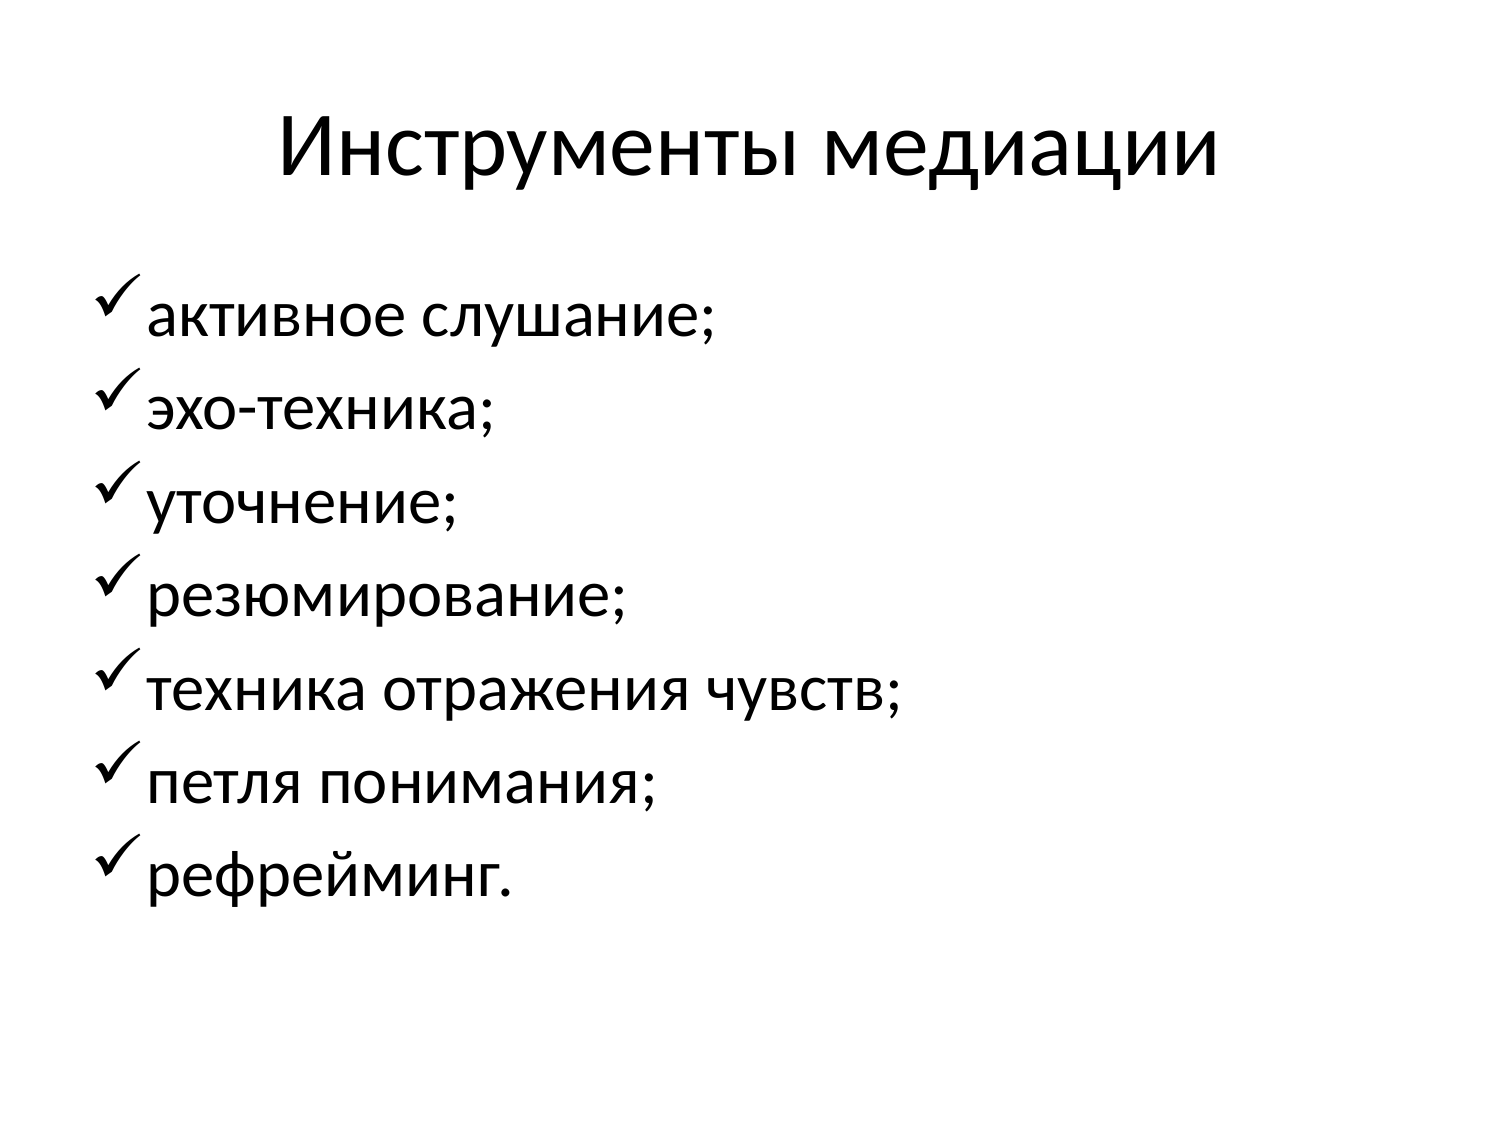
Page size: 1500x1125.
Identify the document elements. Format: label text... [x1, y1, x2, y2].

title Инструменты медиации [75, 45, 1425, 233]
list активное слушание; эхо-техника; уточнение; резюмирование; техника отражения чувств; петля понимания; рефрейминг. [75, 262, 1425, 1005]
